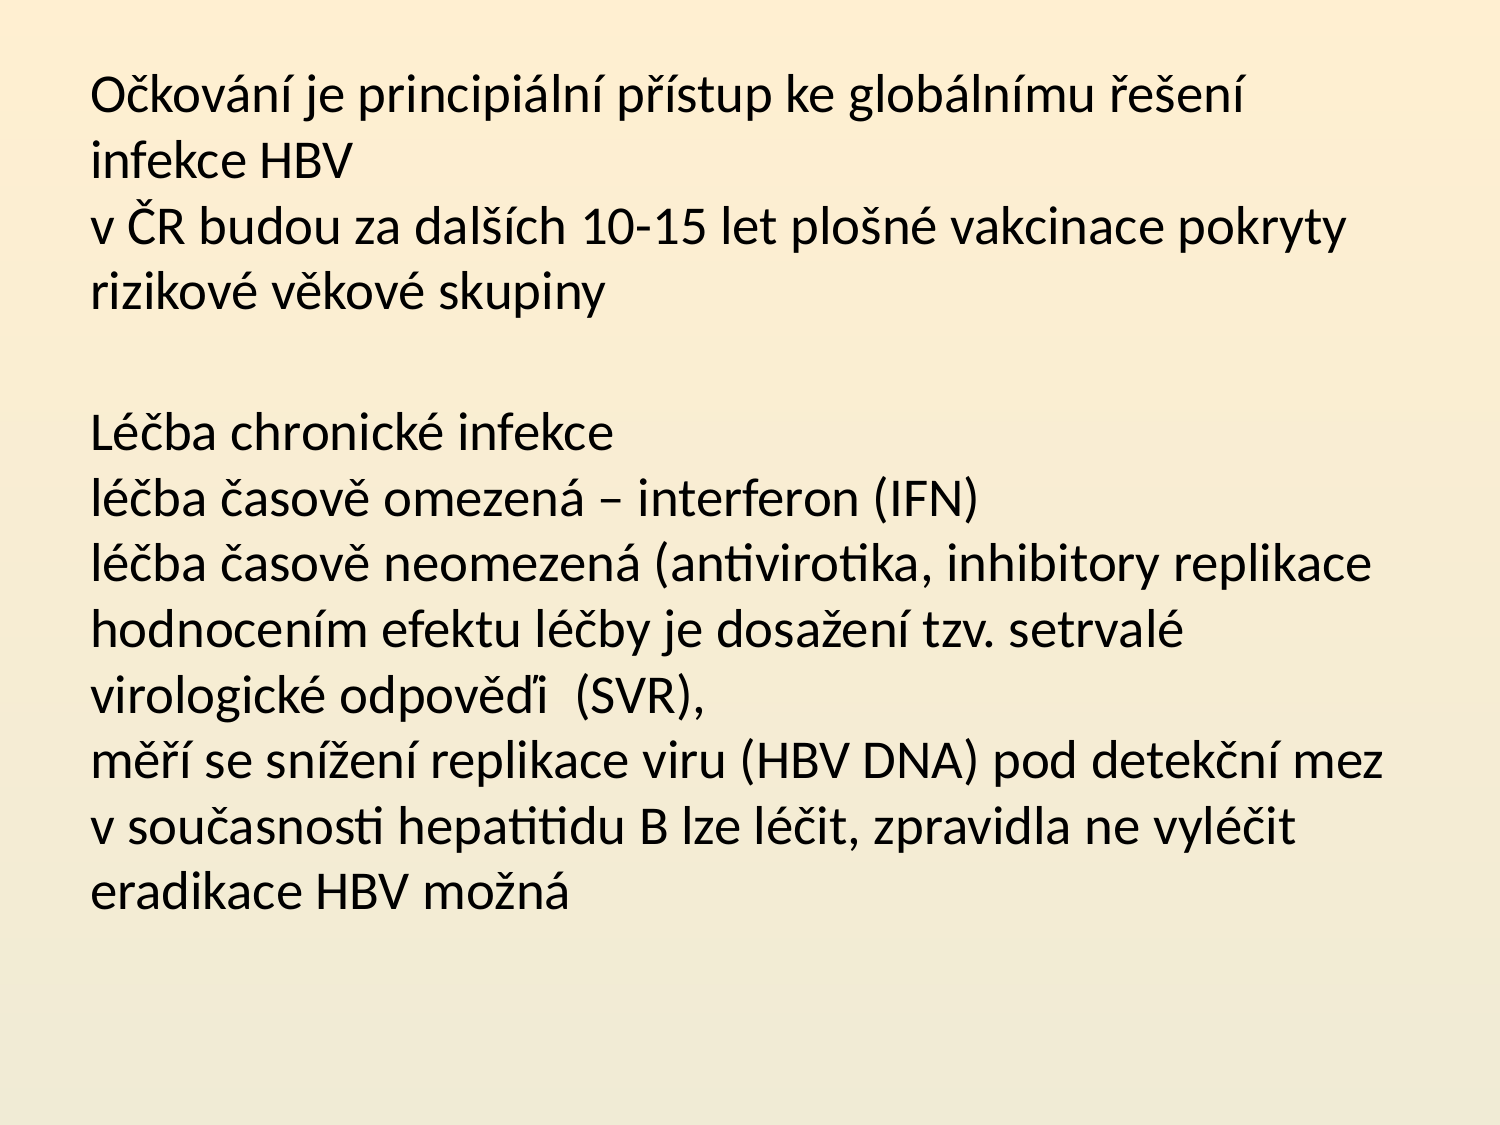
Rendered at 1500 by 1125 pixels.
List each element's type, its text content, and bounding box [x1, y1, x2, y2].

title Očkování je principiální přístup ke globálnímu řešení infekce HBV v ČR budou za dalších 10-15 let plošné vakcinace pokryty rizikové věkové skupiny Léčba chronické infekce léčba časově omezená – interferon (IFN) léčba časově neomezená (antivirotika, inhibitory replikace hodnocením efektu léčby je dosažení tzv. setrvalé virologické odpověďi (SVR), měří se snížení replikace viru (HBV DNA) pod detekční mez v současnosti hepatitidu B lze léčit, zpravidla ne vyléčit eradikace HBV možná [75, 45, 1425, 1000]
